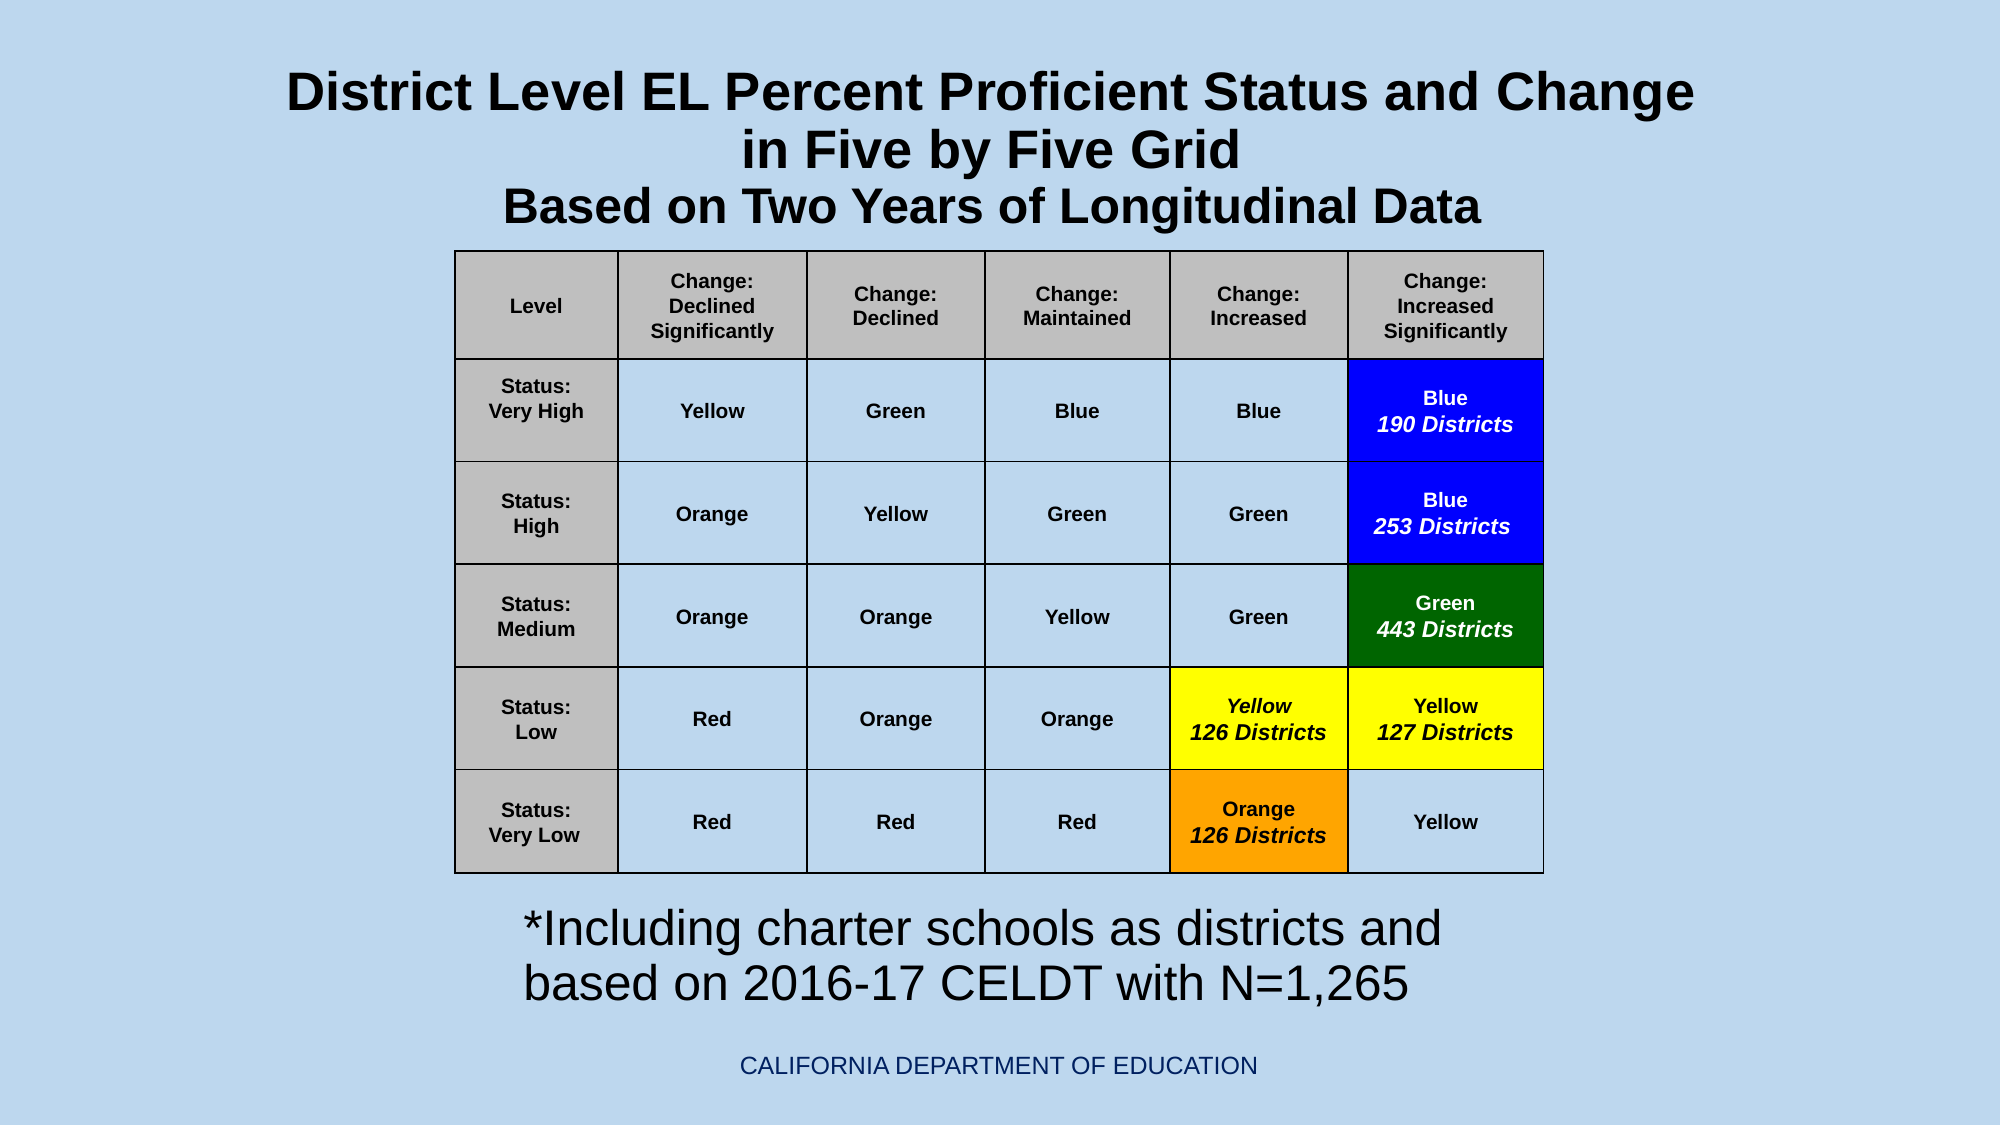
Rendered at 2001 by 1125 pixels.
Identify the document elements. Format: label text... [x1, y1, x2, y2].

table_cell Status: Low [456, 668, 617, 769]
table_cell Blue 190 Districts [1349, 360, 1543, 461]
table_cell Orange [619, 565, 806, 666]
table_cell Status: Very High [456, 360, 617, 461]
table_cell Orange 126 Districts [1171, 770, 1347, 872]
table_cell Status: Very Low [456, 770, 617, 872]
table_cell Yellow [619, 360, 806, 461]
table_cell Blue [986, 360, 1169, 461]
table_cell Status: Medium [456, 565, 617, 666]
table_cell Yellow [986, 565, 1169, 666]
table_header Change: Declined [808, 252, 984, 358]
table_cell Yellow [808, 462, 984, 563]
table_cell Orange [986, 668, 1169, 769]
table_cell Orange [808, 668, 984, 769]
table_cell Green 443 Districts [1349, 565, 1543, 666]
table_cell Green [986, 462, 1169, 563]
table_header Change: Maintained [986, 252, 1169, 358]
list *Including charter schools as districts and based on 2016-17 CELDT with N=1,265 [508, 892, 1576, 1025]
table_cell Status: High [456, 462, 617, 563]
table_header Change: Increased [1171, 252, 1347, 358]
table_cell Blue [1171, 360, 1347, 461]
table_cell Blue 253 Districts [1349, 462, 1543, 563]
table_cell Green [1171, 462, 1347, 563]
table_cell Red [619, 668, 806, 769]
table_cell Green [1171, 565, 1347, 666]
table_cell Red [619, 770, 806, 872]
table_cell Yellow 126 Districts [1171, 668, 1347, 769]
table_cell Yellow 127 Districts [1349, 668, 1543, 769]
title District Level EL Percent Proficient Status and Change in Five by Five Grid Based on Two Years of Longitudinal Data [68, 27, 1931, 271]
table_cell Orange [619, 462, 806, 563]
table_header Change: Declined Significantly [619, 252, 806, 358]
table_cell Red [808, 770, 984, 872]
table_header Level [456, 252, 617, 358]
table_header Change: Increased Significantly [1349, 252, 1543, 358]
table_cell Yellow [1349, 770, 1543, 872]
table_cell Orange [808, 565, 984, 666]
table_cell Red [986, 770, 1169, 872]
table_cell Green [808, 360, 984, 461]
